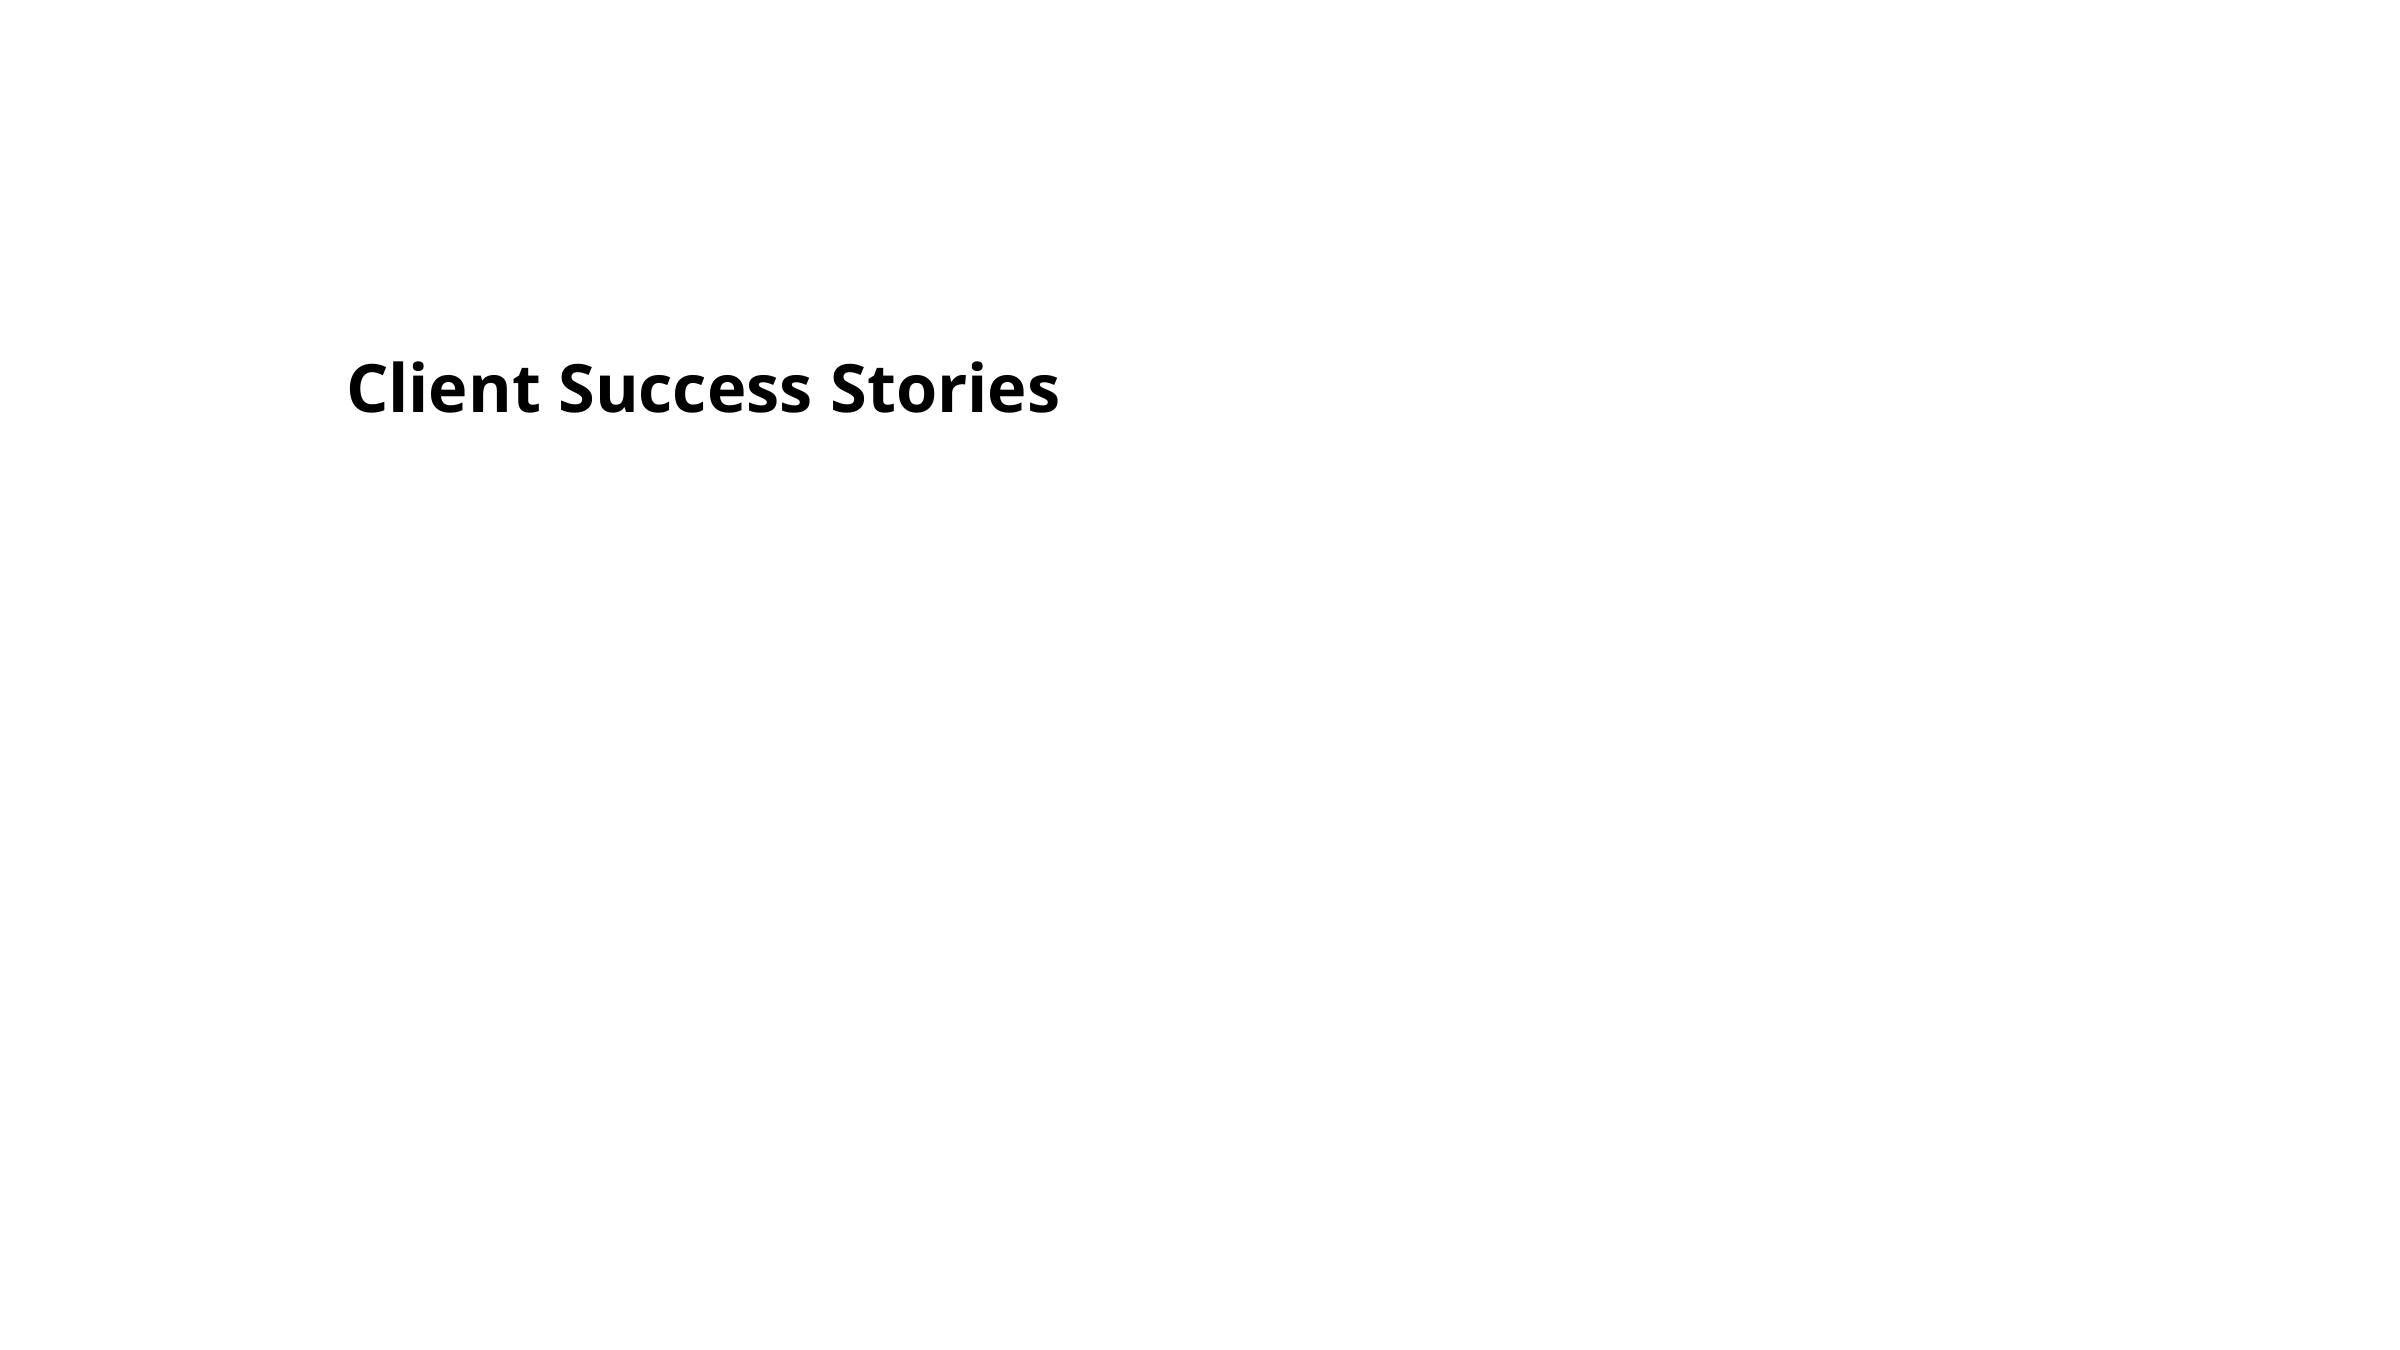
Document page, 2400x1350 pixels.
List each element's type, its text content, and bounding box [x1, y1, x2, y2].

text_box Client Success Stories [331, 338, 1532, 434]
